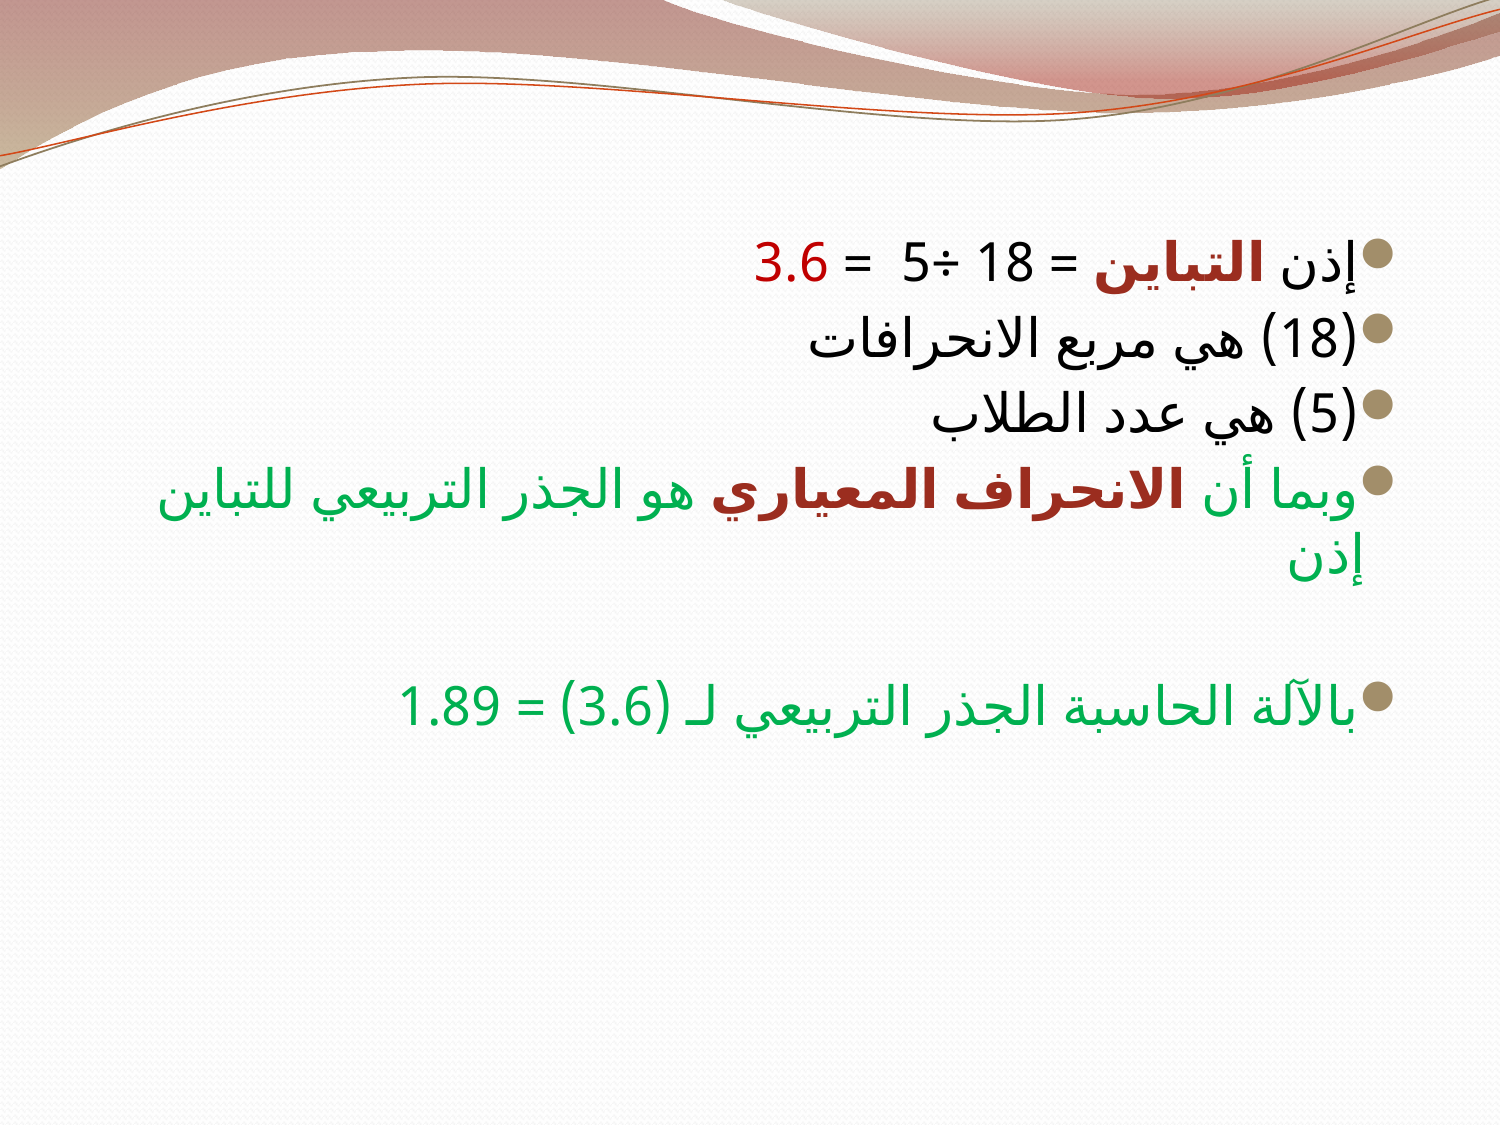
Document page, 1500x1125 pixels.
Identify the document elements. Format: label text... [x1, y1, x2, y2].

list إذن التباين = 18 ÷5 = 3.6 (18) هي مربع الانحرافات (5) هي عدد الطلاب وبما أن الانحراف المعياري هو الجذر التربيعي للتباين إذن بالآلة الحاسبة الجذر التربيعي لـ (3.6) = 1.89 [75, 219, 1425, 1005]
